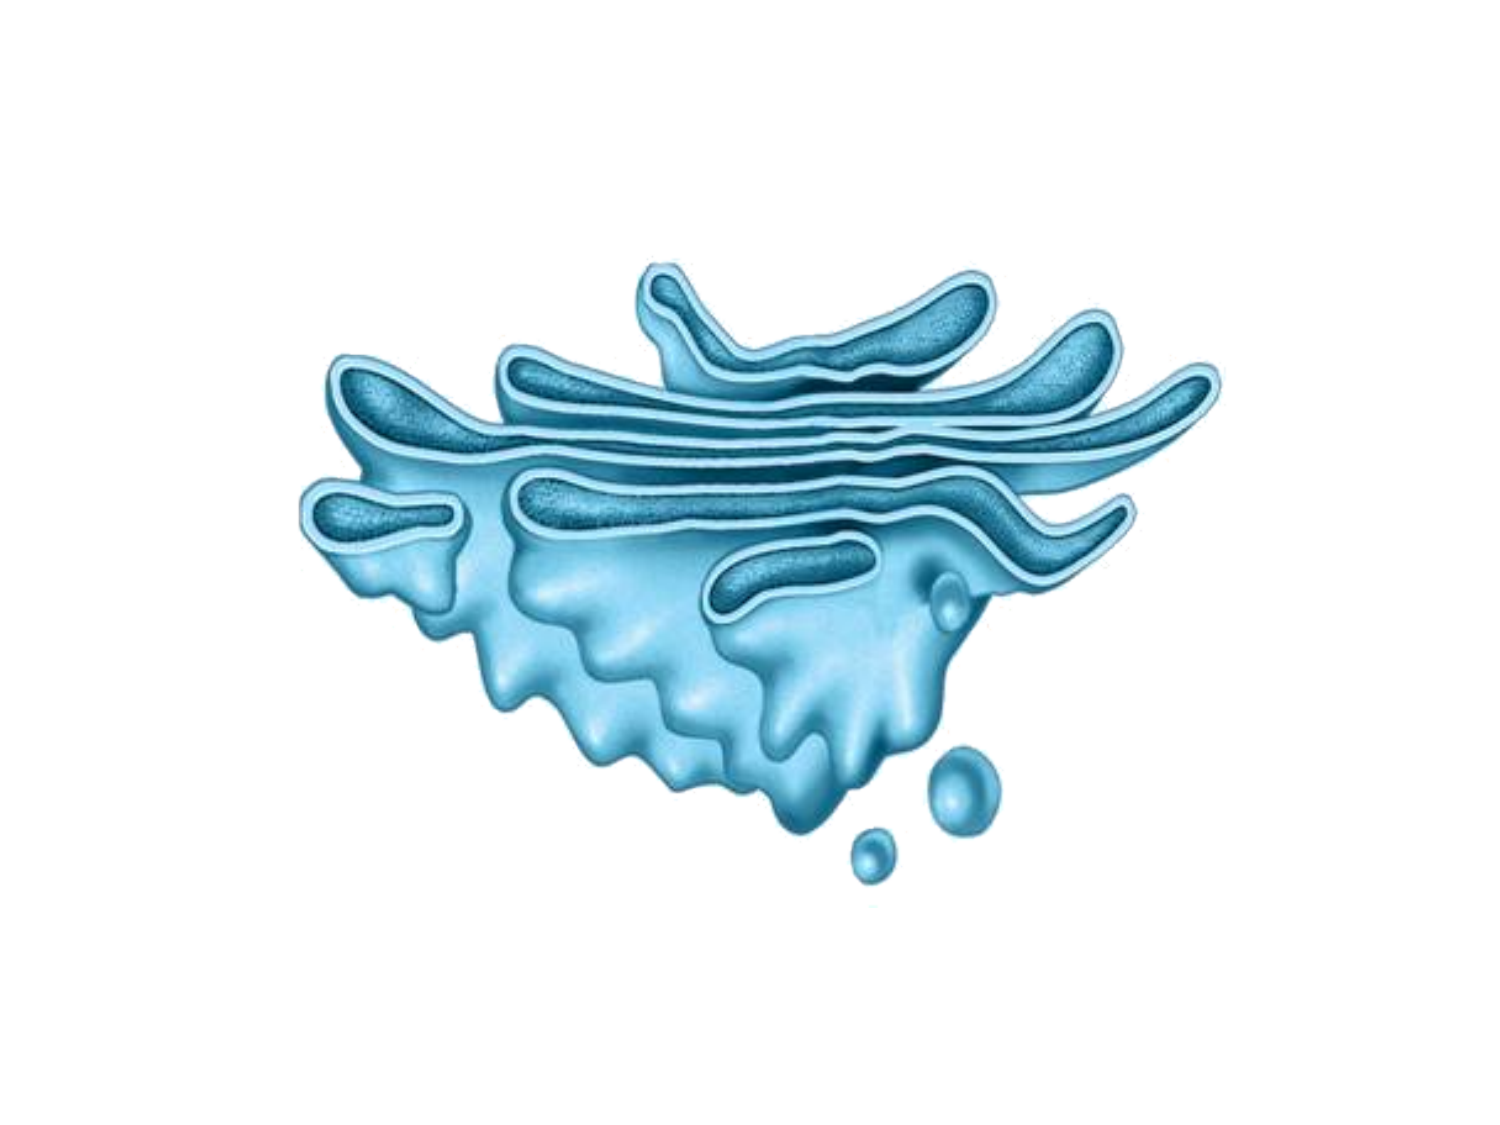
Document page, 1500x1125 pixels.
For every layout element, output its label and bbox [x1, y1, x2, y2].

picture [262, 212, 1255, 908]
